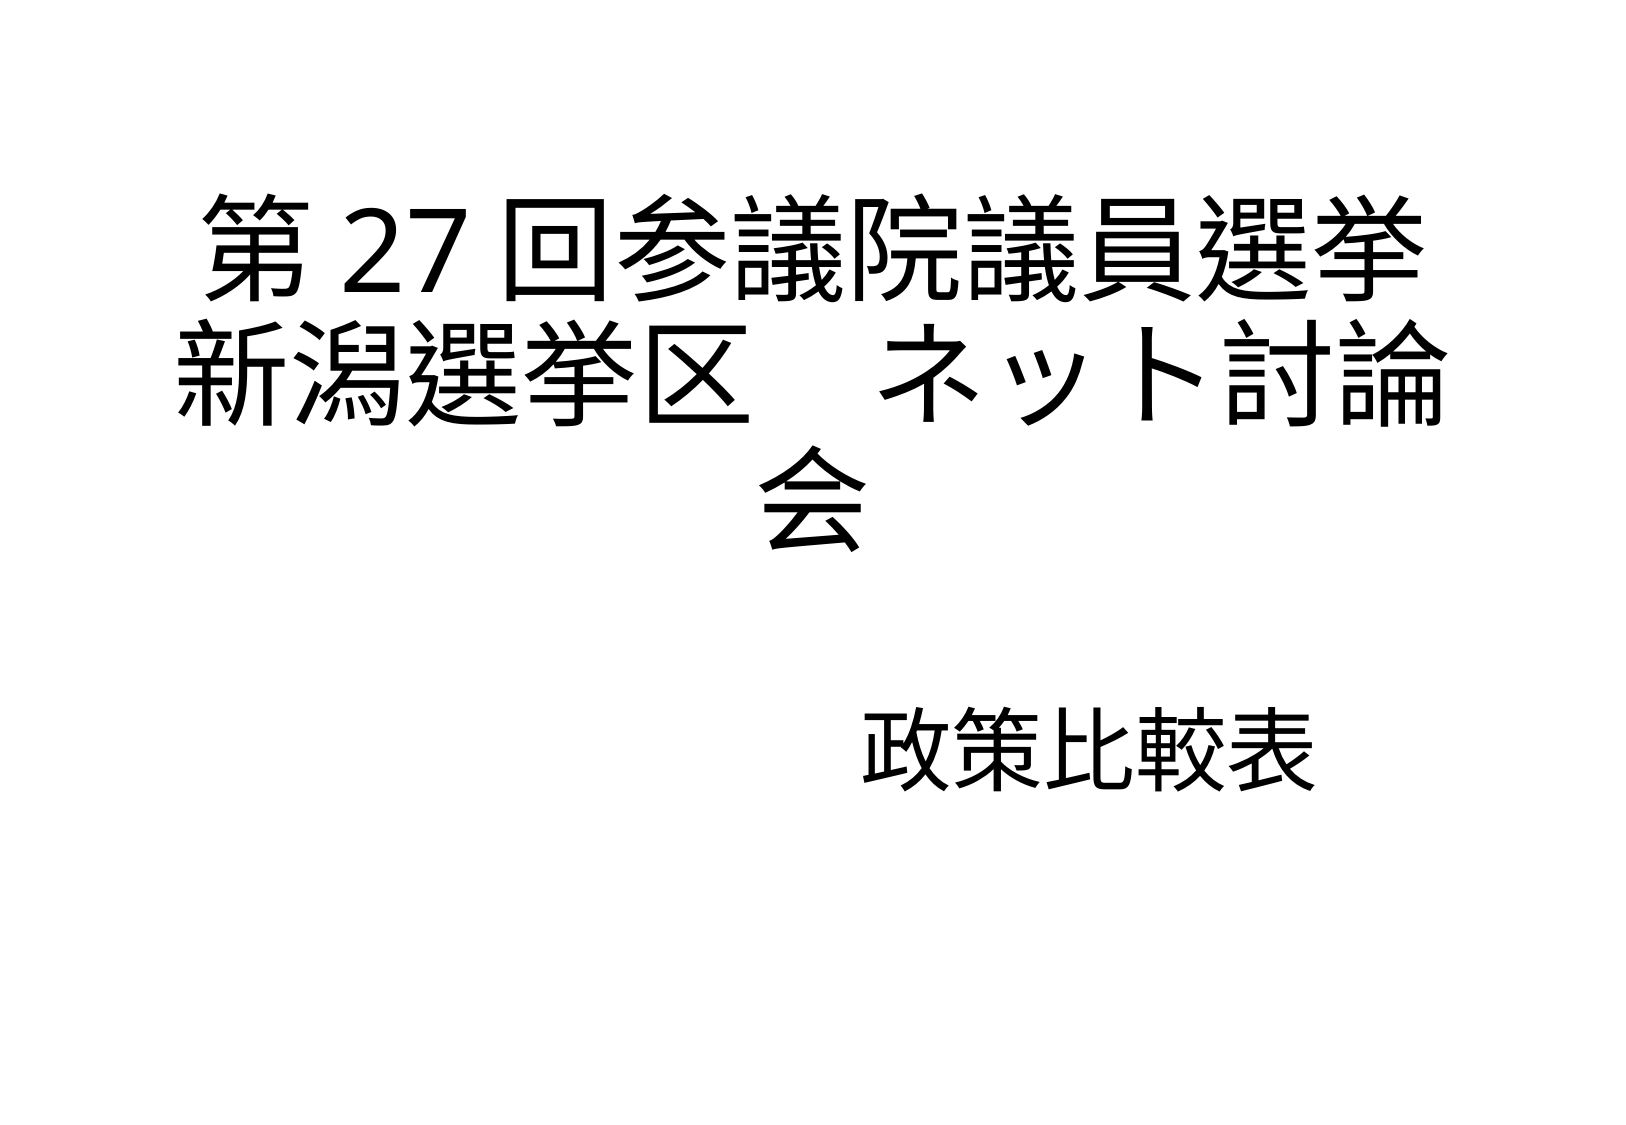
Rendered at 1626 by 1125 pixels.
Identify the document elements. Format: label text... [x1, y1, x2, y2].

title 第27回参議院議員選挙 新潟選挙区 ネット討論会 [121, 184, 1504, 576]
subtitle 政策比較表 [756, 697, 1422, 863]
